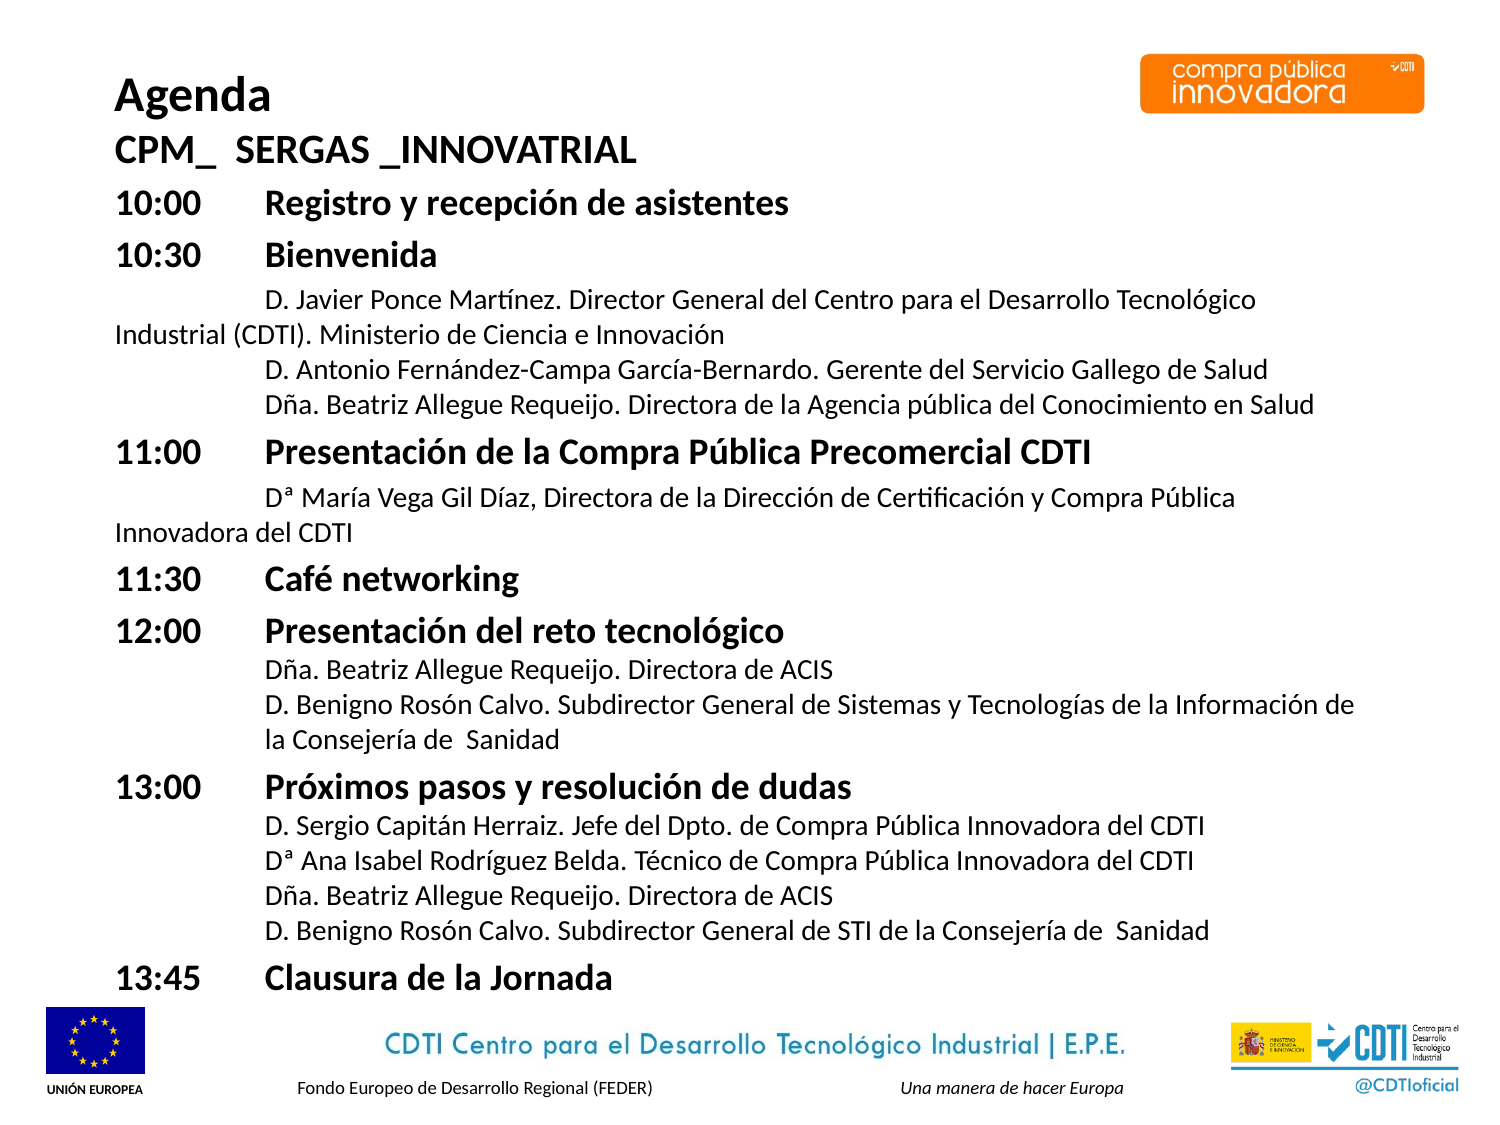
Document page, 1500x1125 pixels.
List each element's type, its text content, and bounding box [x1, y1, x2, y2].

picture [371, 1014, 1139, 1074]
picture [1139, 53, 1426, 114]
text_box Agenda CPM_ SERGAS _INNOVATRIAL 10:00 Registro y recepción de asistentes 10:30 Bienvenida D. Javier Ponce Martínez. Director General del Centro para el Desarrollo Tecnológico Industrial (CDTI). Ministerio de Ciencia e Innovación D. Antonio Fernández-Campa García-Bernardo. Gerente del Servicio Gallego de Salud Dña. Beatriz Allegue Requeijo. Directora de la Agencia pública del Conocimiento en Salud 11:00 Presentación de la Compra Pública Precomercial CDTI Dª María Vega Gil Díaz, Directora de la Dirección de Certificación y Compra Pública Innovadora del CDTI 11:30 Café networking 12:00 Presentación del reto tecnológico Dña. Beatriz Allegue Requeijo. Directora de ACIS D. Benigno Rosón Calvo. Subdirector General de Sistemas y Tecnologías de la Información de la Consejería de Sanidad 13:00 Próximos pasos y resolución de dudas D. Sergio Capitán Herraiz. Jefe del Dpto. de Compra Pública Innovadora del CDTI Dª Ana Isabel Rodríguez Belda. Técnico de Compra Pública Innovadora del CDTI Dña. Beatriz Allegue Requeijo. Directora de ACIS D. Benigno Rosón Calvo. Subdirector General de STI de la Consejería de Sanidad 13:45 Clausura de la Jornada [100, 54, 1376, 1006]
picture [1231, 1022, 1459, 1094]
picture [46, 1007, 145, 1074]
